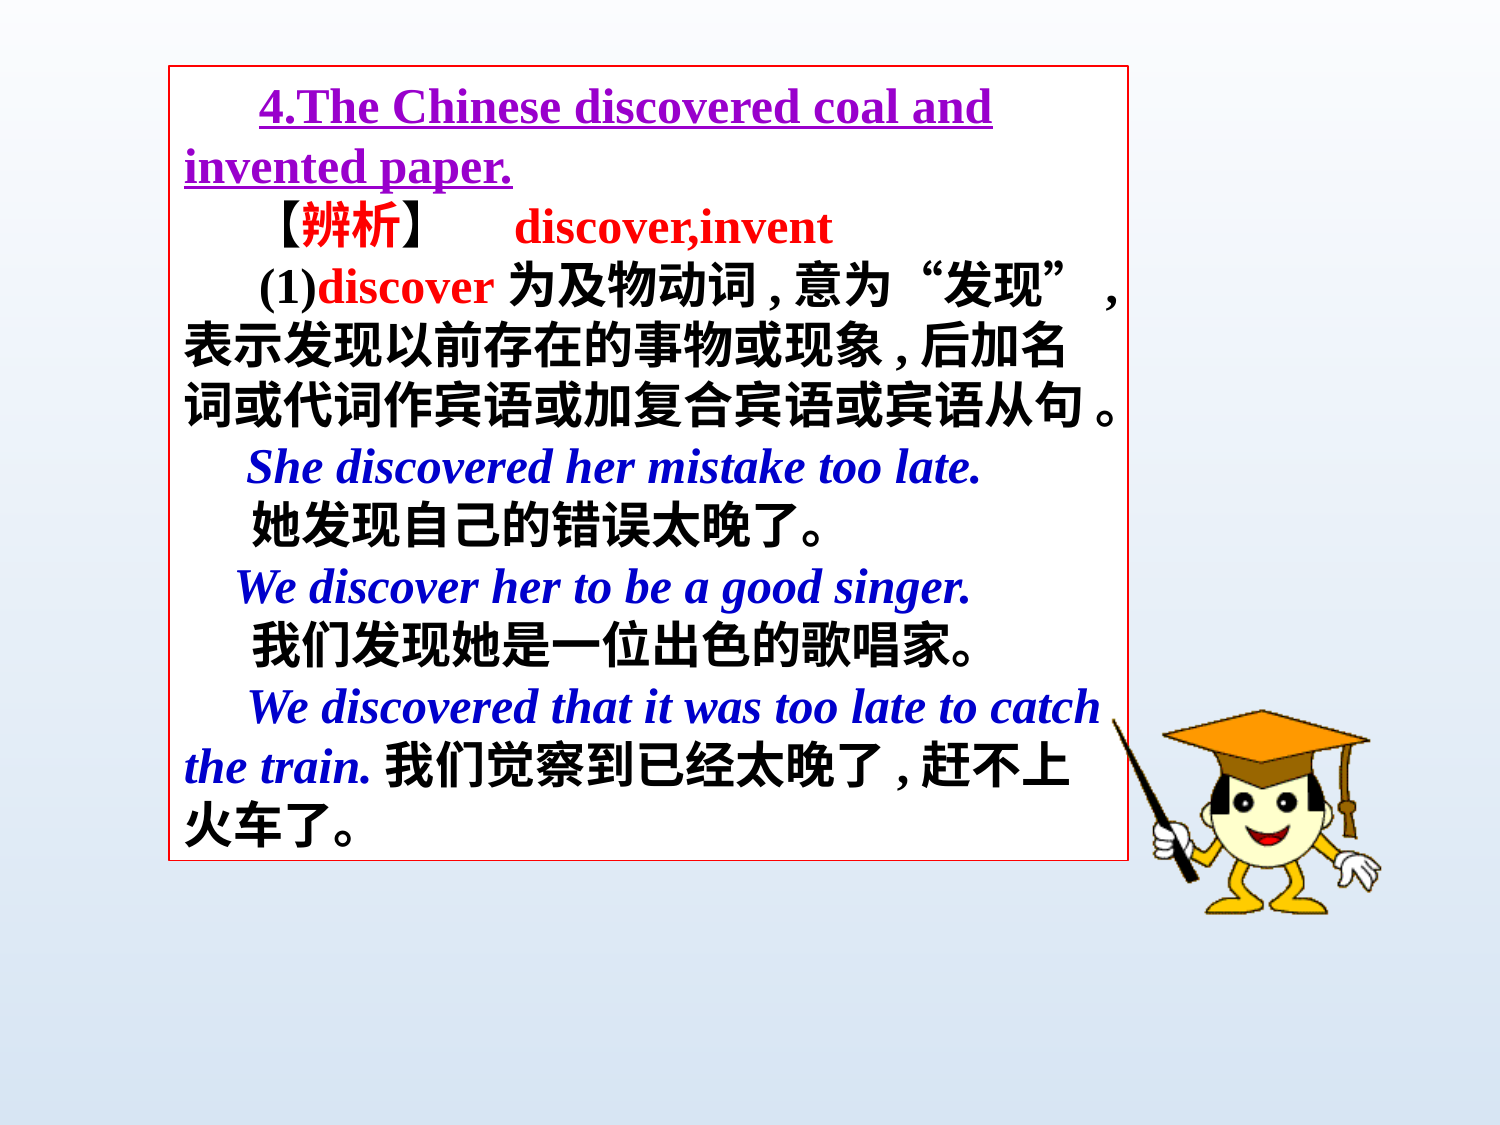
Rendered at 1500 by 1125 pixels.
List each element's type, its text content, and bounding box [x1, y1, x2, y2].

text_box 4.The Chinese discovered coal and invented paper. 【辨析】 discover,invent (1)discover为及物动词,意为“发现”,表示发现以前存在的事物或现象,后加名词或代词作宾语或加复合宾语或宾语从句 。 She discovered her mistake too late. 她发现自己的错误太晚了。 We discover her to be a good singer. 我们发现她是一位出色的歌唱家。 We discovered that it was too late to catch the train.我们觉察到已经太晚了,赶不上火车了。 [168, 65, 1128, 861]
picture [1092, 694, 1406, 930]
